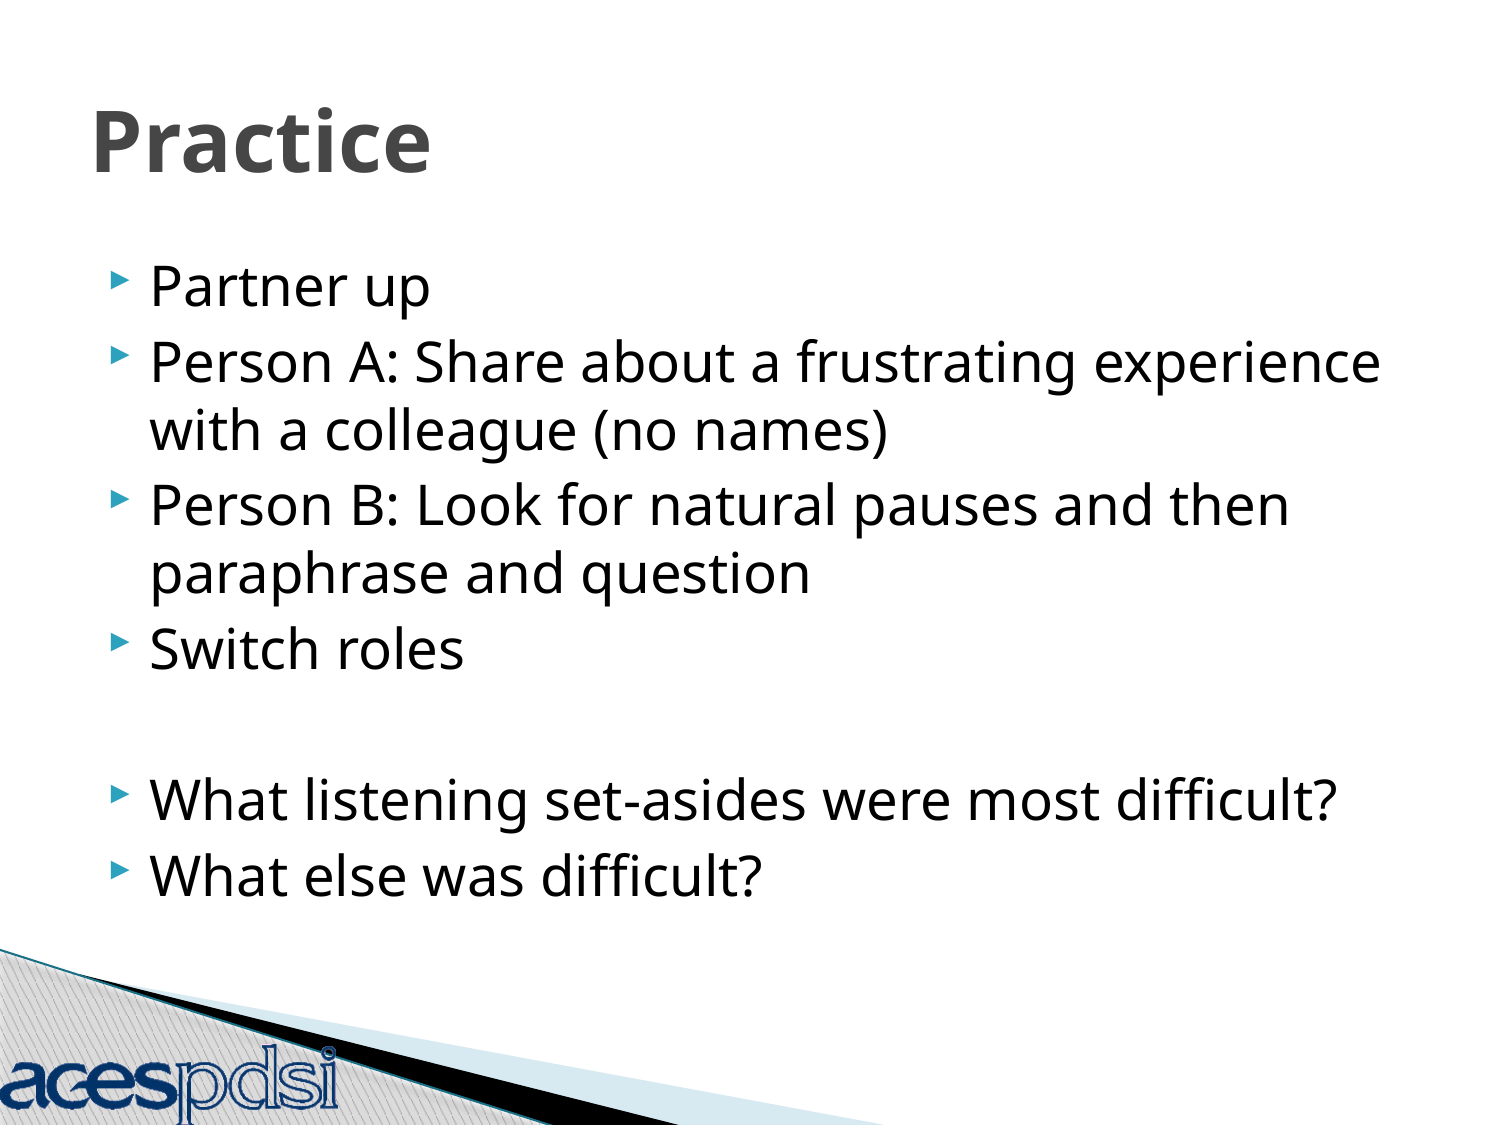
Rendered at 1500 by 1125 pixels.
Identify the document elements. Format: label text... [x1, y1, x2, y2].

list Partner up Person A: Share about a frustrating experience with a colleague (no names) Person B: Look for natural pauses and then paraphrase and question Switch roles What listening set-asides were most difficult? What else was difficult? [75, 243, 1425, 986]
picture [0, 1044, 338, 1125]
title Practice [75, 45, 1425, 233]
